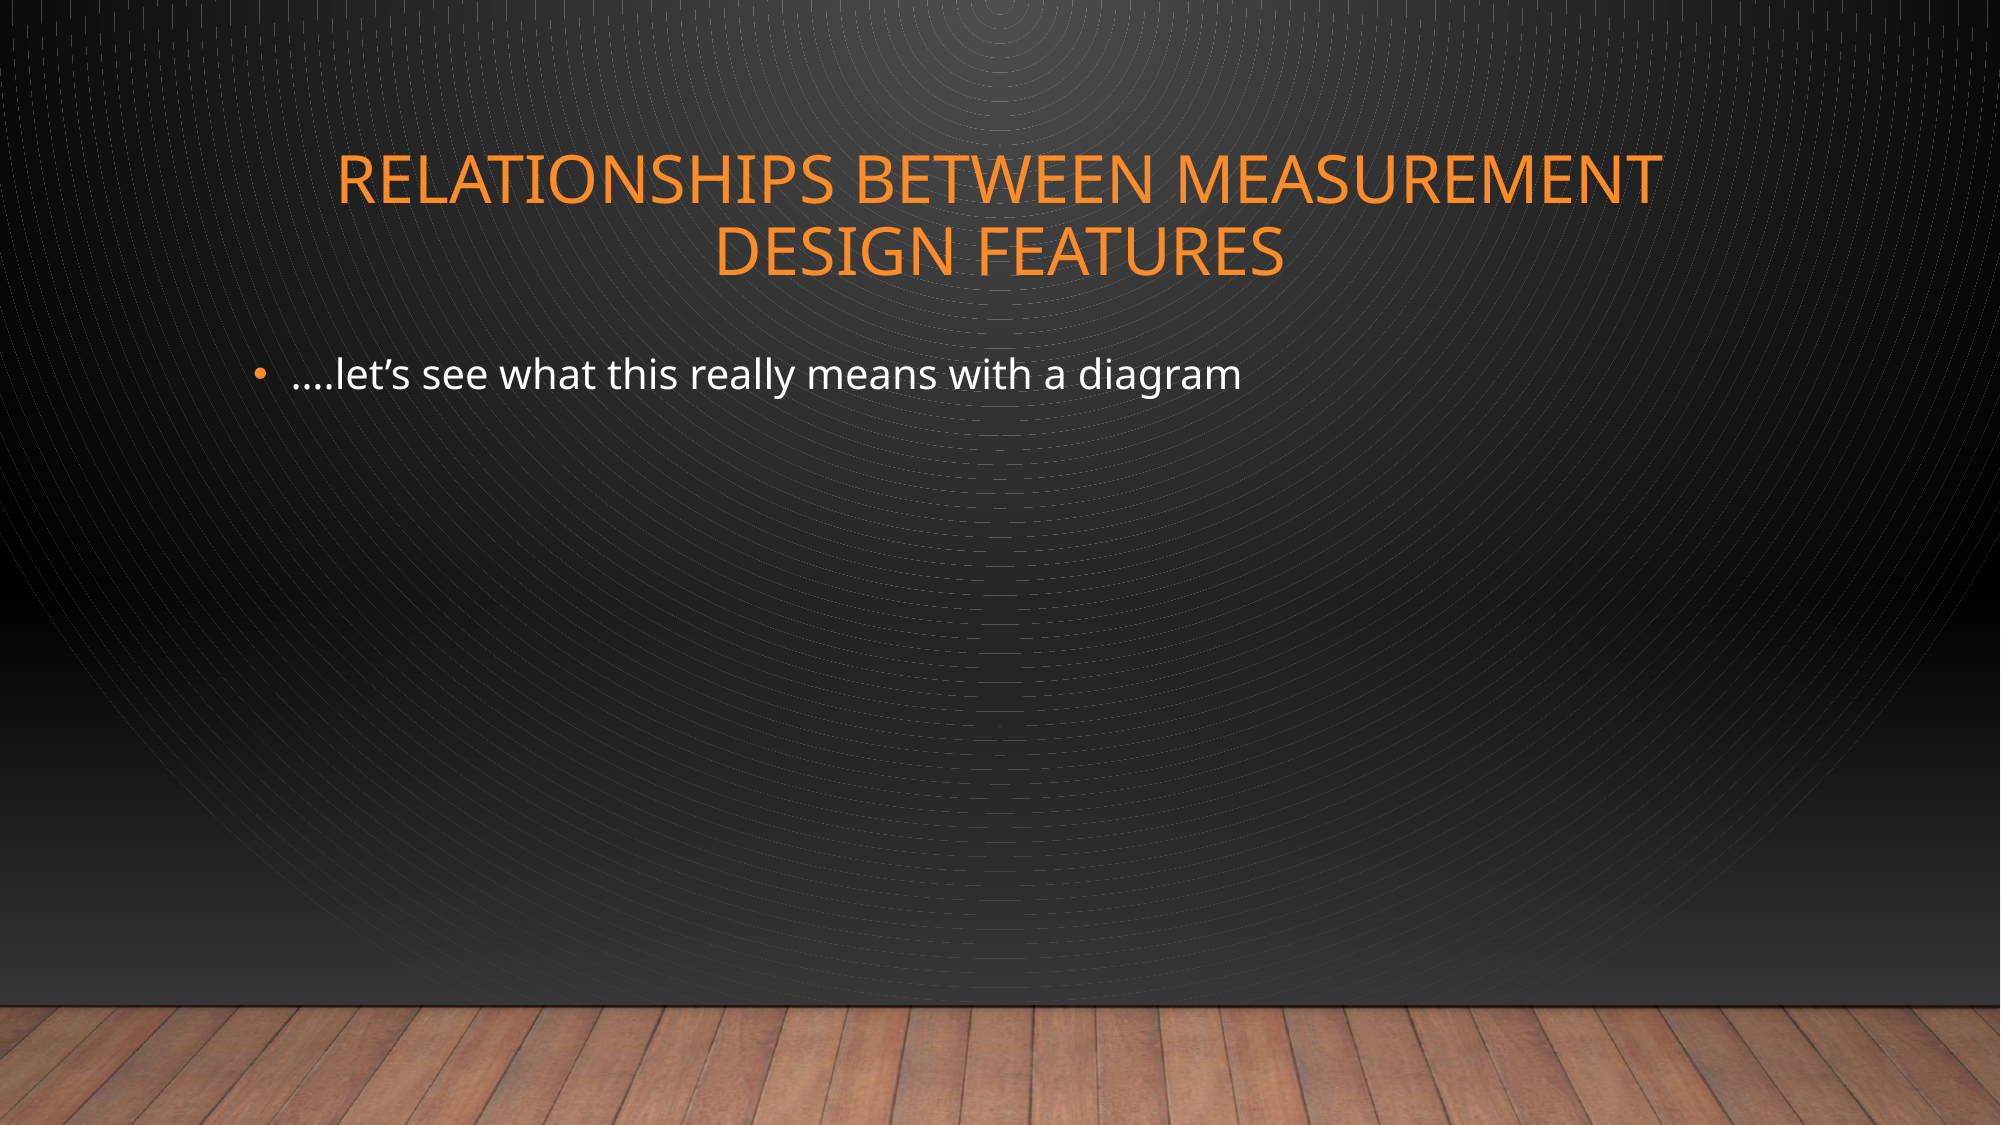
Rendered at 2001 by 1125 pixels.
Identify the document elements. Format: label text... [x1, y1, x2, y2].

title Relationships Between Measurement Design Features [238, 131, 1763, 305]
picture [0, 1005, 2000, 1125]
list ….let’s see what this really means with a diagram [238, 330, 1763, 897]
